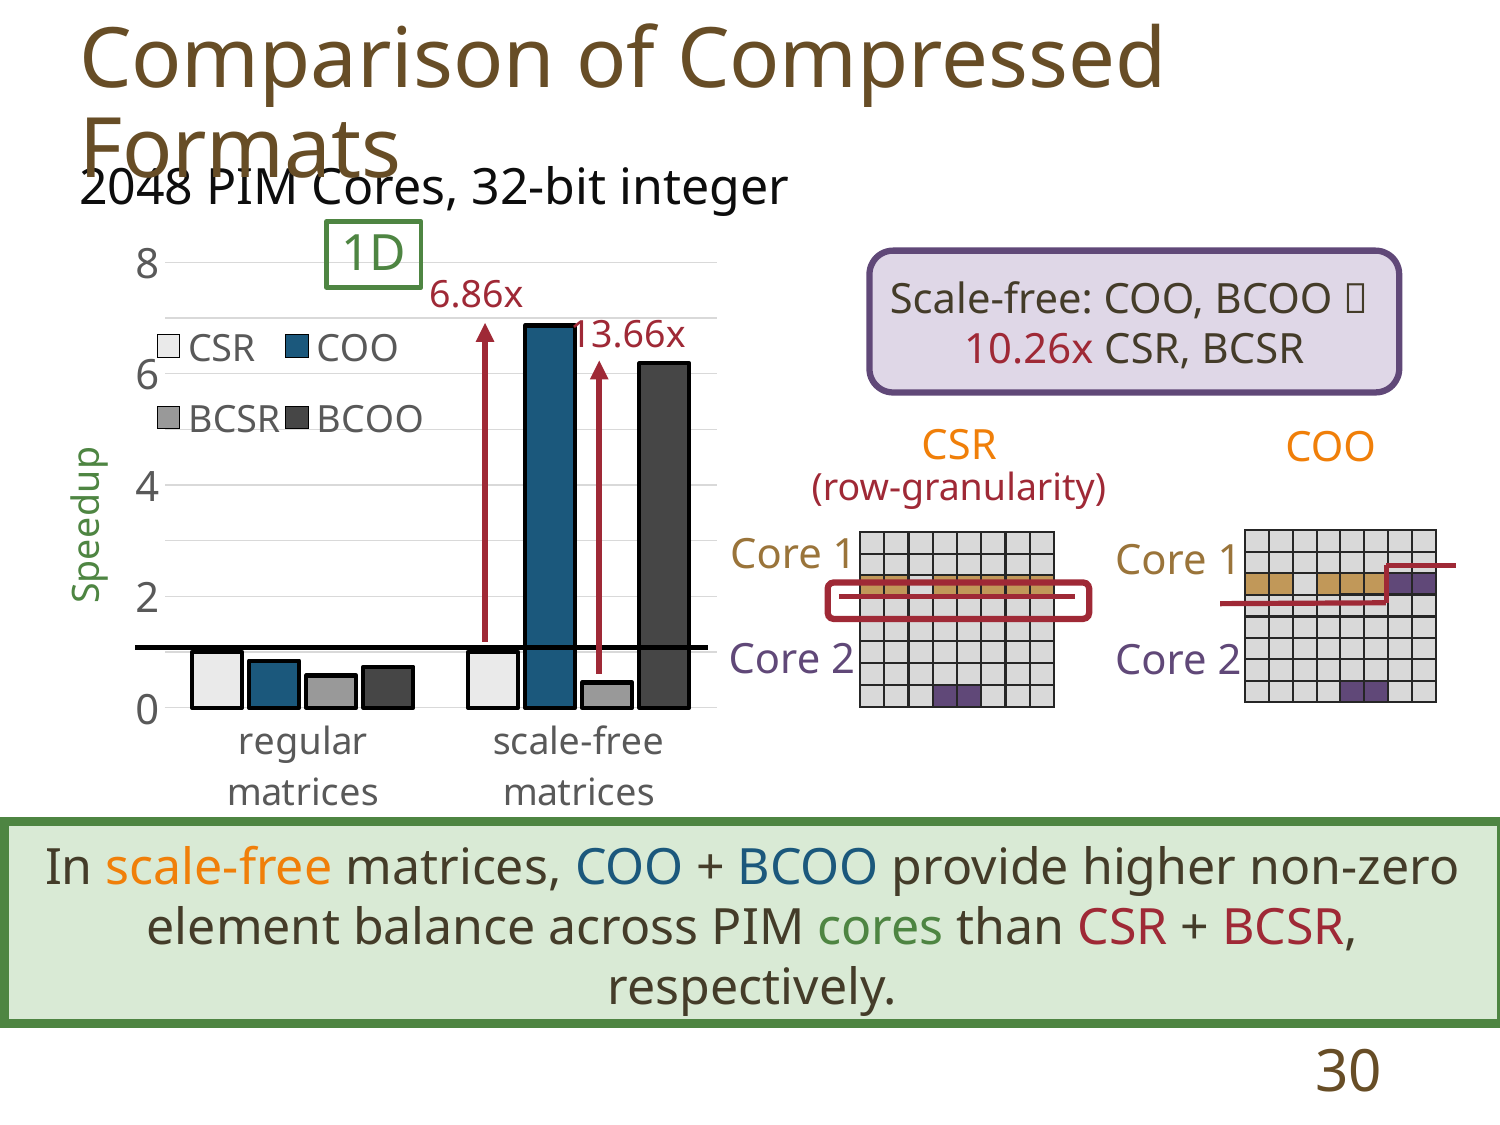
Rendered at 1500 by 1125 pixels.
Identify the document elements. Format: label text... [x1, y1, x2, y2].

text_box Core 2 [1100, 631, 1219, 692]
text_box COO [1270, 418, 1391, 479]
text_box Core 1 [1100, 530, 1219, 591]
text_box Core 2 [731, 629, 838, 690]
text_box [20, 221, 731, 829]
text_box CSR (row-granularity) [796, 416, 1122, 517]
text_box In scale-free matrices, COO + BCOO provide higher non-zero element balance across PIM cores than CSR + BCSR, respectively. [3, 820, 1500, 1025]
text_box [838, 531, 1075, 707]
text_box Core 1 [731, 524, 872, 585]
text_box [826, 581, 838, 620]
text_box Scale-free: COO, BCOO  10.26x CSR, BCSR [868, 249, 1401, 394]
slide_number 30 [1059, 1042, 1397, 1103]
text_box Comparison of Compressed Formats [64, 36, 1442, 175]
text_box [1219, 530, 1457, 703]
list 2048 PIM Cores, 32-bit integer [64, 175, 1436, 820]
text_box [1075, 581, 1091, 620]
list 2048 PIM Cores, 32-bit integer [64, 1025, 1436, 1077]
